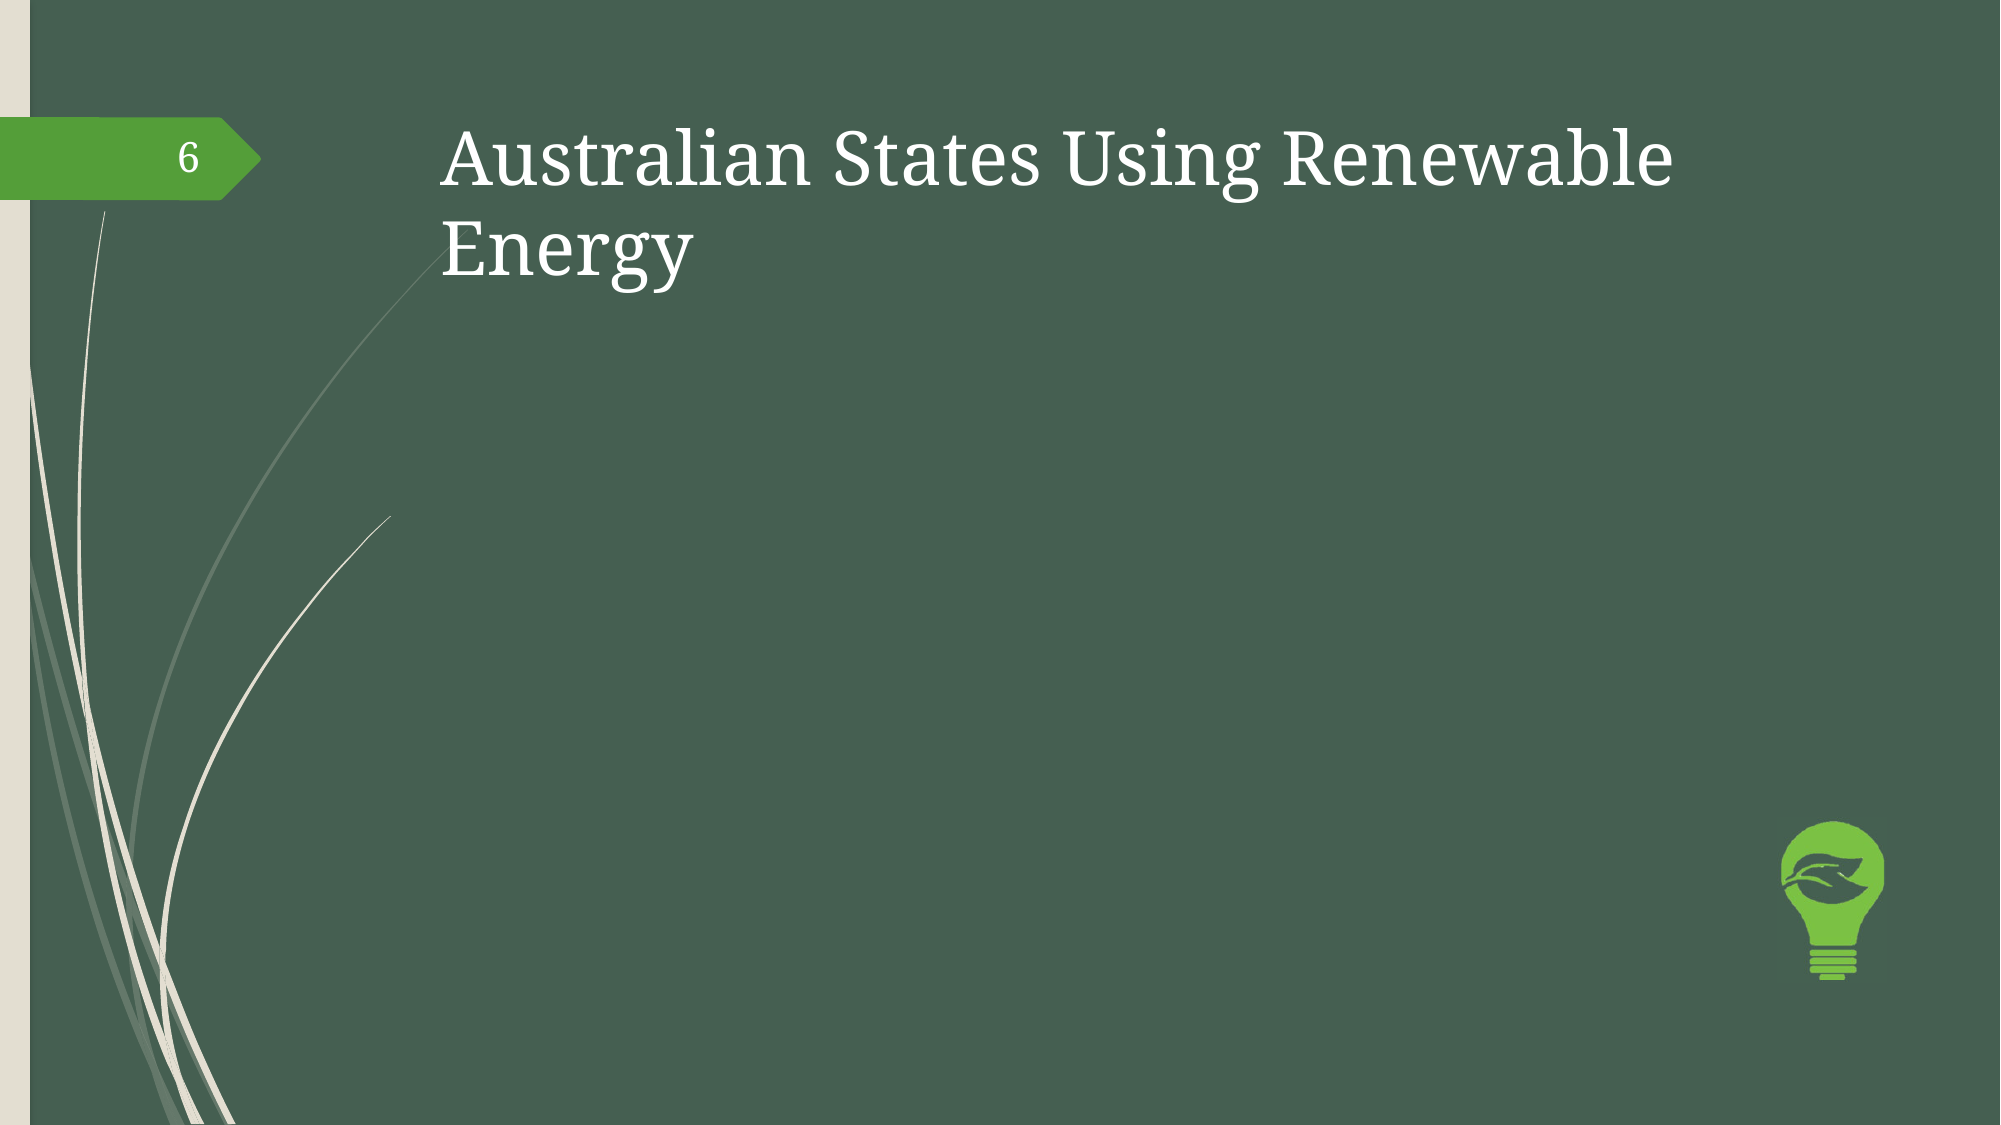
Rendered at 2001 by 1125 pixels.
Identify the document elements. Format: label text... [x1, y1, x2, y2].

picture [1777, 817, 1888, 983]
title Australian States Using Renewable Energy [425, 102, 1888, 313]
slide_number 6 [87, 129, 216, 190]
